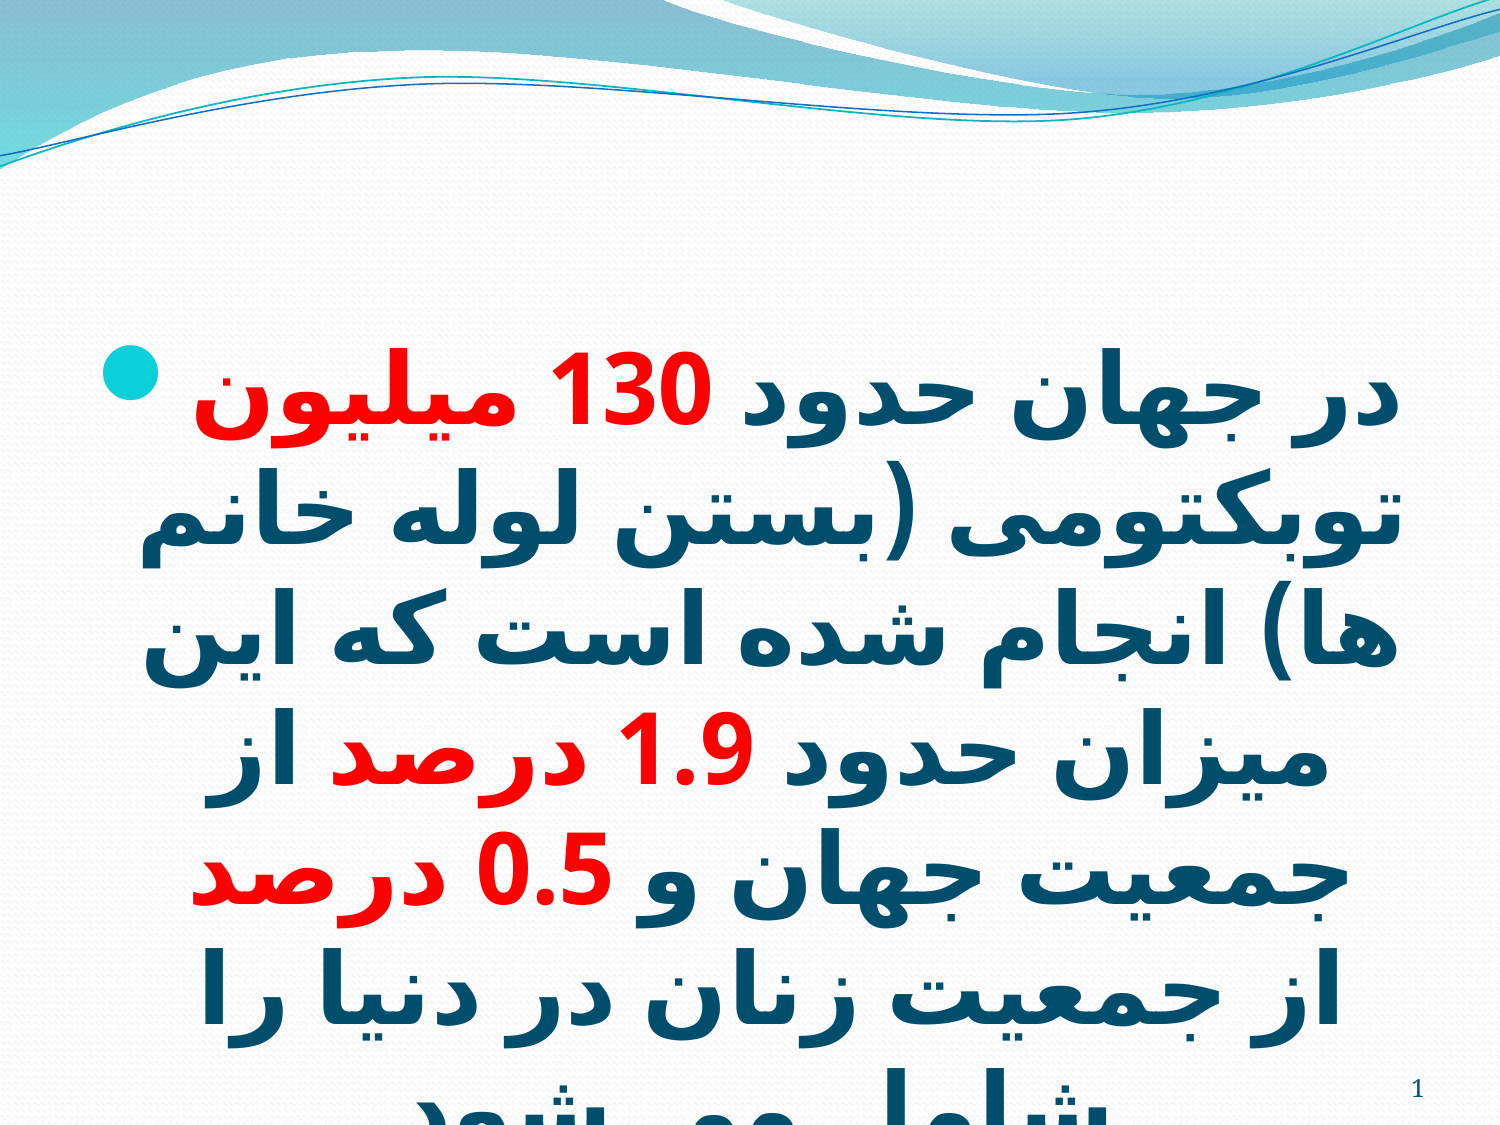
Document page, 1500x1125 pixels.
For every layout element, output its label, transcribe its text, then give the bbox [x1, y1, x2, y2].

slide_number 1 [1299, 1042, 1425, 1103]
list در جهان حدود 130 میلیون توبکتومی (بستن لوله خانم ها) انجام شده است که این میزان حدود 1.9 درصد از جمعیت جهان و 0.5 درصد از جمعیت زنان در دنیا را شامل می شود. [75, 317, 1425, 1038]
